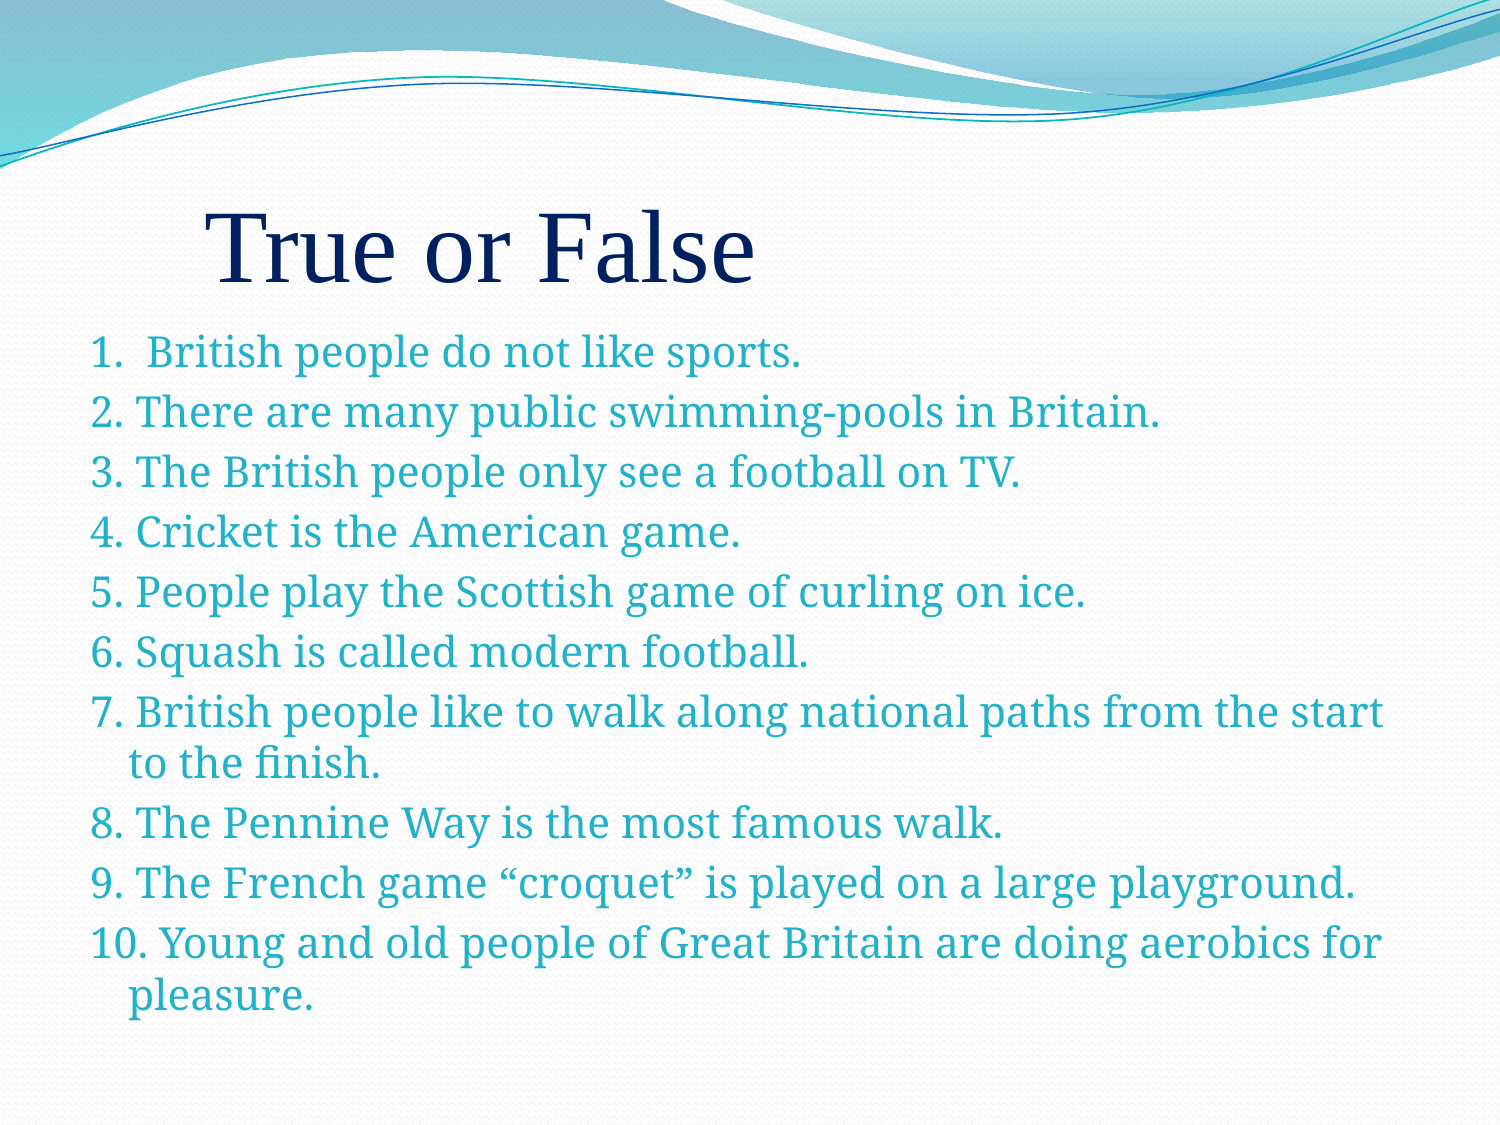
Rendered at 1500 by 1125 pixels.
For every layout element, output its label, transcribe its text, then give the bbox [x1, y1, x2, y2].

title True or False [75, 115, 1425, 303]
list 1. British people do not like sports. 2. There are many public swimming-pools in Britain. 3. The British people only see a football on TV. 4. Cricket is the American game. 5. People play the Scottish game of curling on ice. 6. Squash is called modern football. 7. British people like to walk along national paths from the start to the finish. 8. The Pennine Way is the most famous walk. 9. The French game “croquet” is played on a large playground. 10. Young and old people of Great Britain are doing aerobics for pleasure. [75, 317, 1425, 1038]
